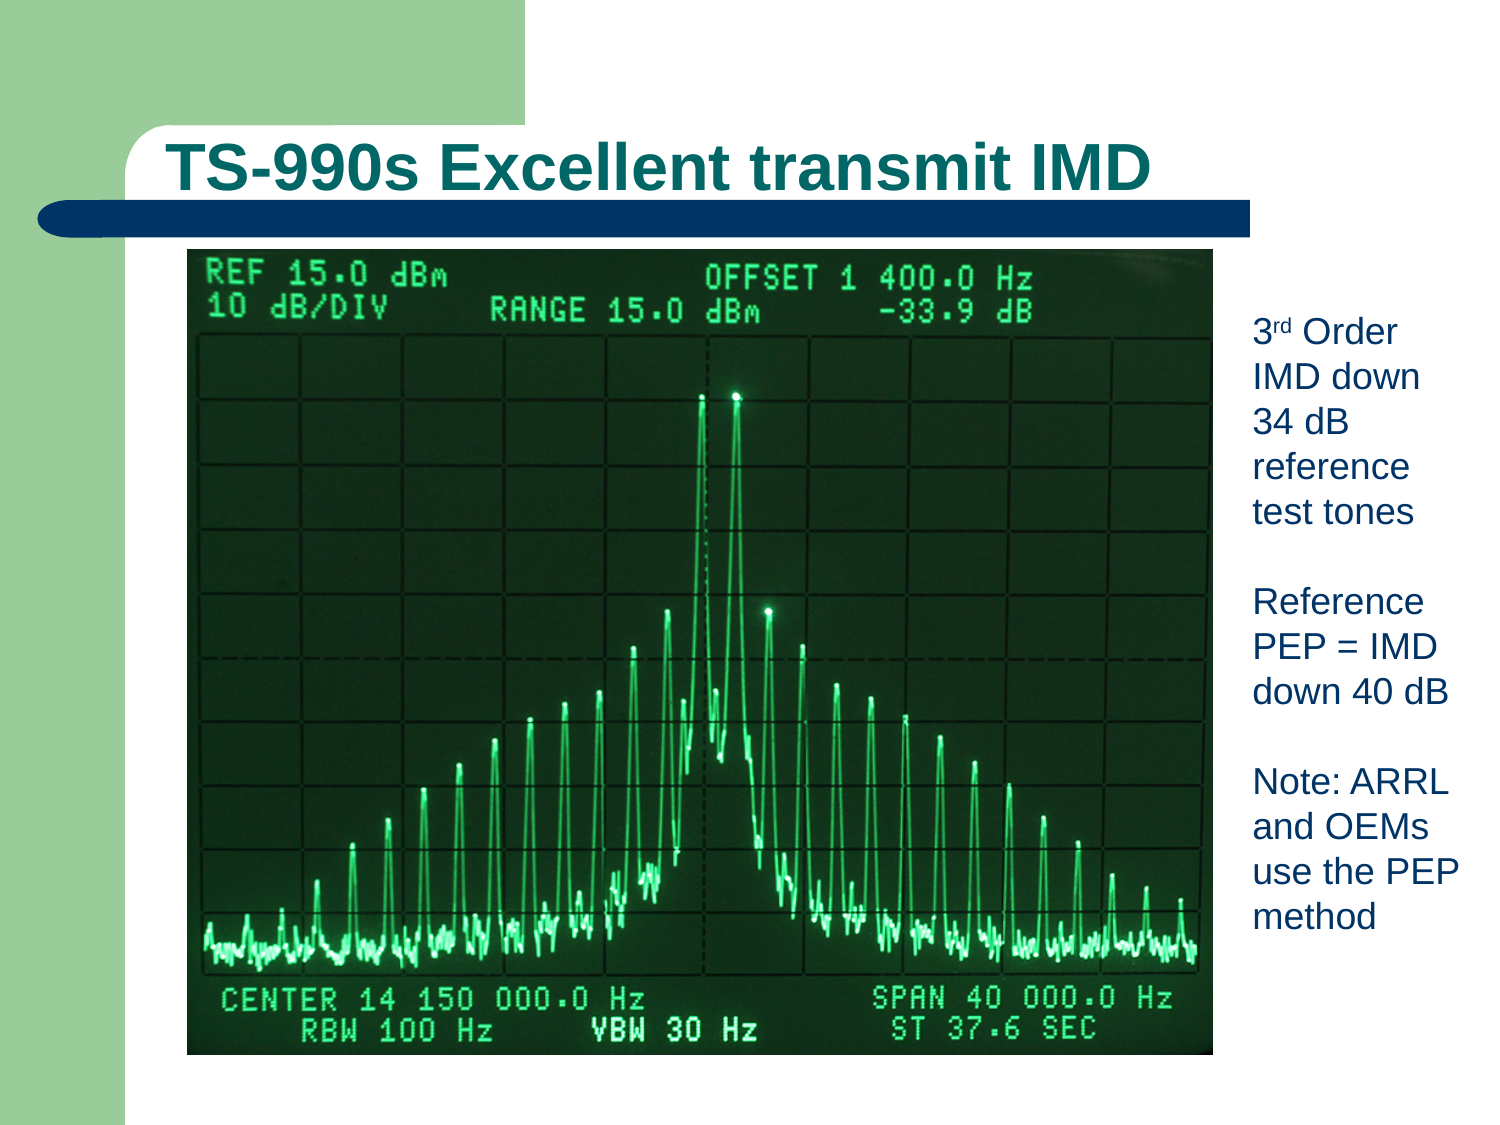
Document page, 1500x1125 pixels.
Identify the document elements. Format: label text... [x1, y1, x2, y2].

title TS-990s Excellent transmit IMD [149, 124, 1451, 213]
picture [187, 249, 1213, 1055]
text_box 3rd Order IMD down 34 dB reference test tones Reference PEP = IMD down 40 dB Note: ARRL and OEMs use the PEP method [1237, 299, 1475, 945]
